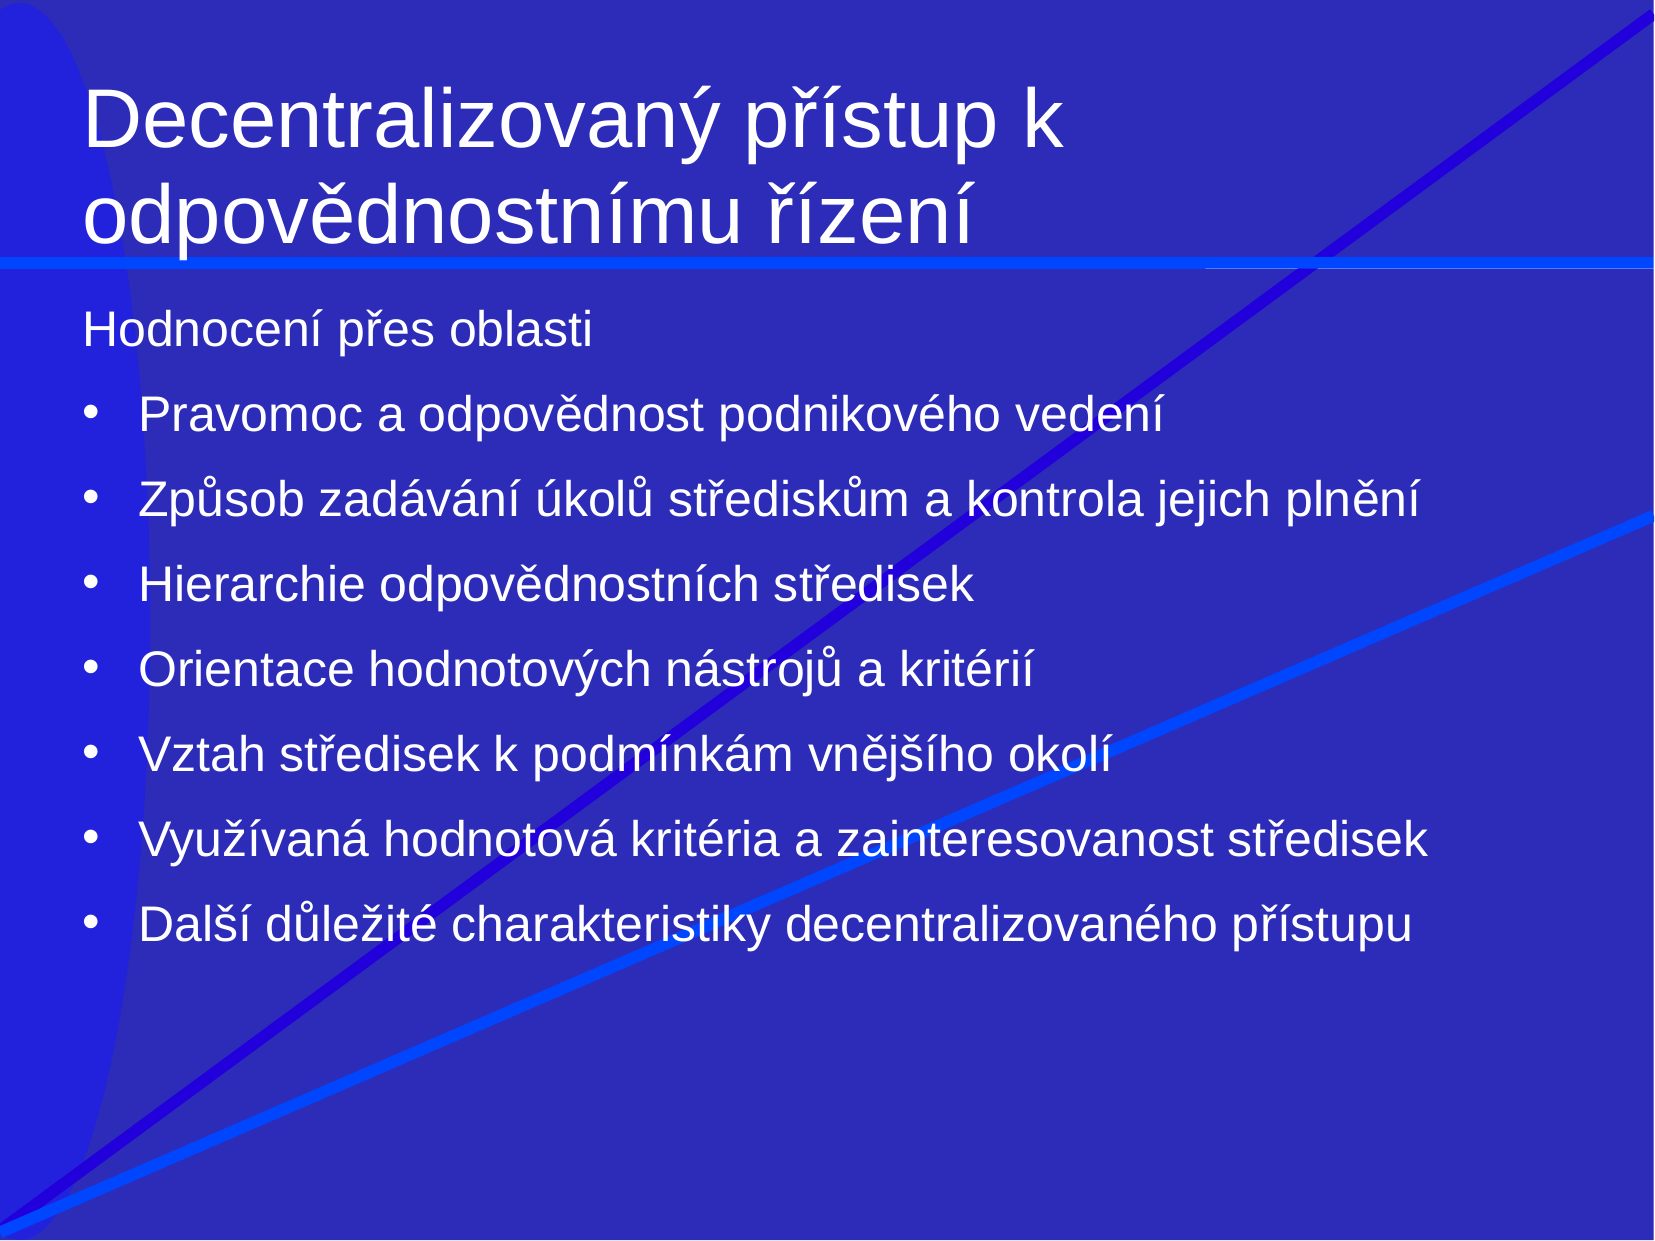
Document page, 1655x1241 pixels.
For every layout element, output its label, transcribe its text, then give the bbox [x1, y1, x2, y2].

title Decentralizovaný přístup k odpovědnostnímu řízení [80, 67, 1574, 275]
text_box Hodnocení přes oblasti Pravomoc a odpovědnost podnikového vedení Způsob zadávání úkolů střediskům a kontrola jejich plnění Hierarchie odpovědnostních středisek Orientace hodnotových nástrojů a kritérií Vztah středisek k podmínkám vnějšího okolí Využívaná hodnotová kritéria a zainteresovanost středisek Další důležité charakteristiky decentralizovaného přístupu [80, 296, 1432, 952]
